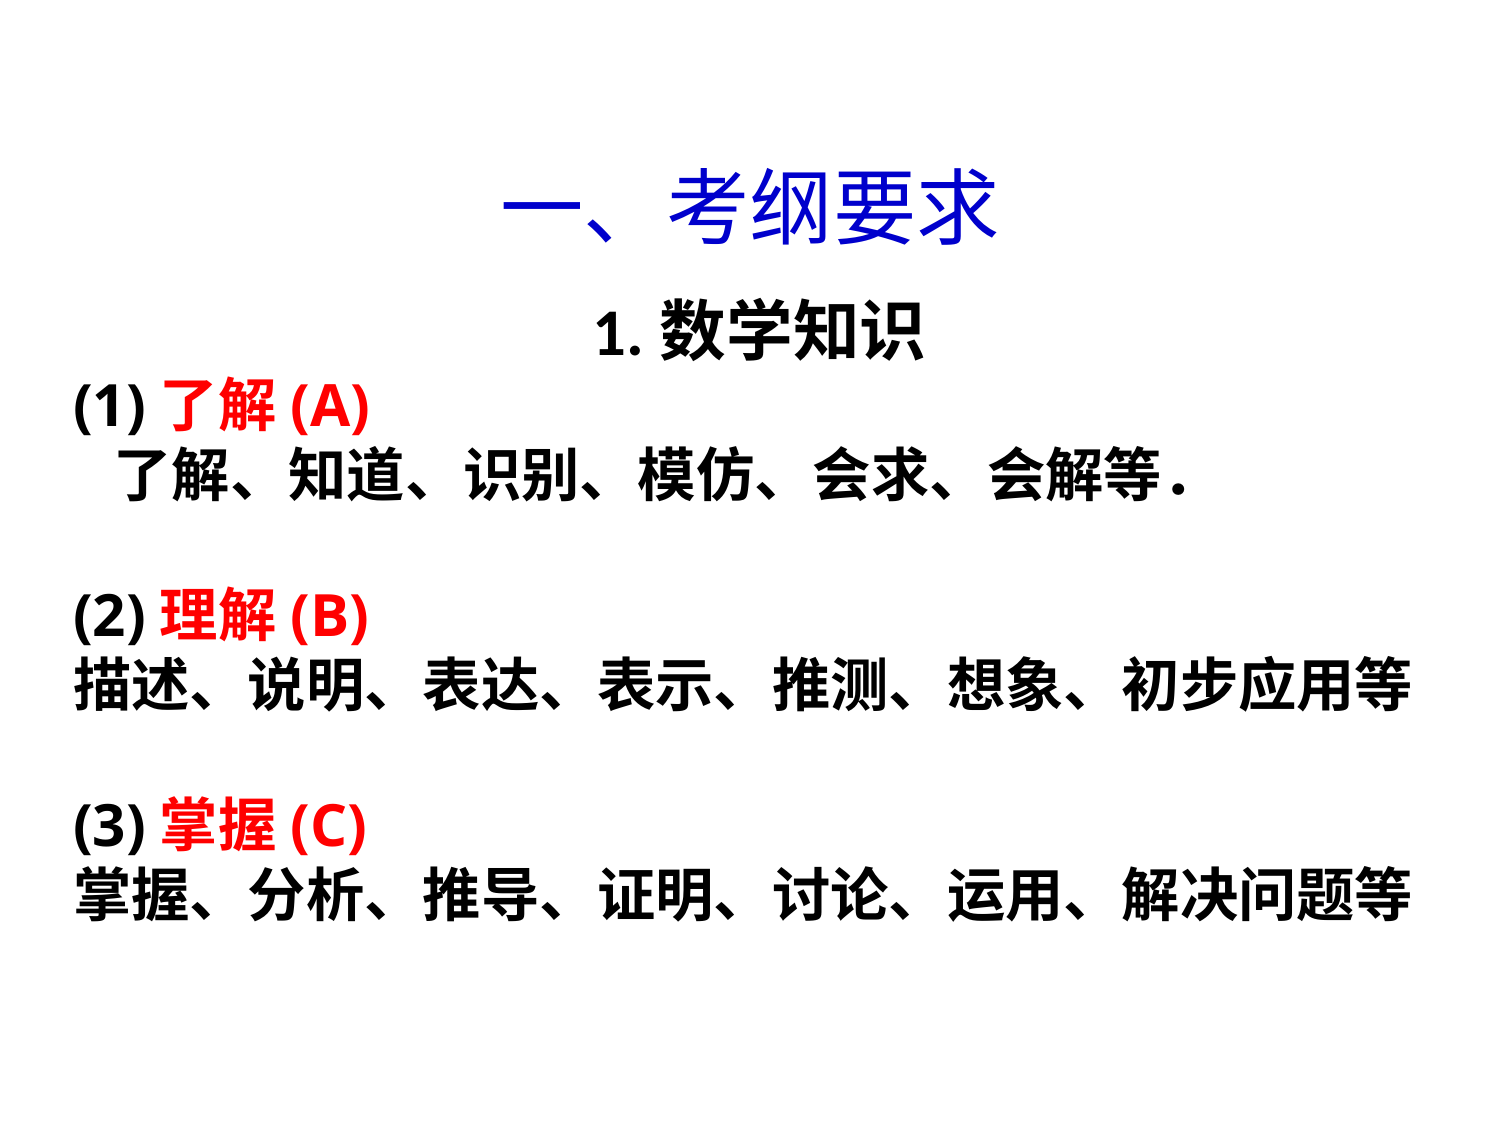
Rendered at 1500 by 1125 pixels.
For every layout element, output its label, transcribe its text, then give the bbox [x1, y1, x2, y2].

text_box 1.数学知识 (1)了解(A) 了解、知道、识别、模仿、会求、会解等． (2)理解(B) 描述、说明、表达、表示、推测、想象、初步应用等 (3)掌握(C) 掌握、分析、推导、证明、讨论、运用、解决问题等 [58, 281, 1461, 936]
text_box 一、考纲要求 [0, 147, 1500, 263]
